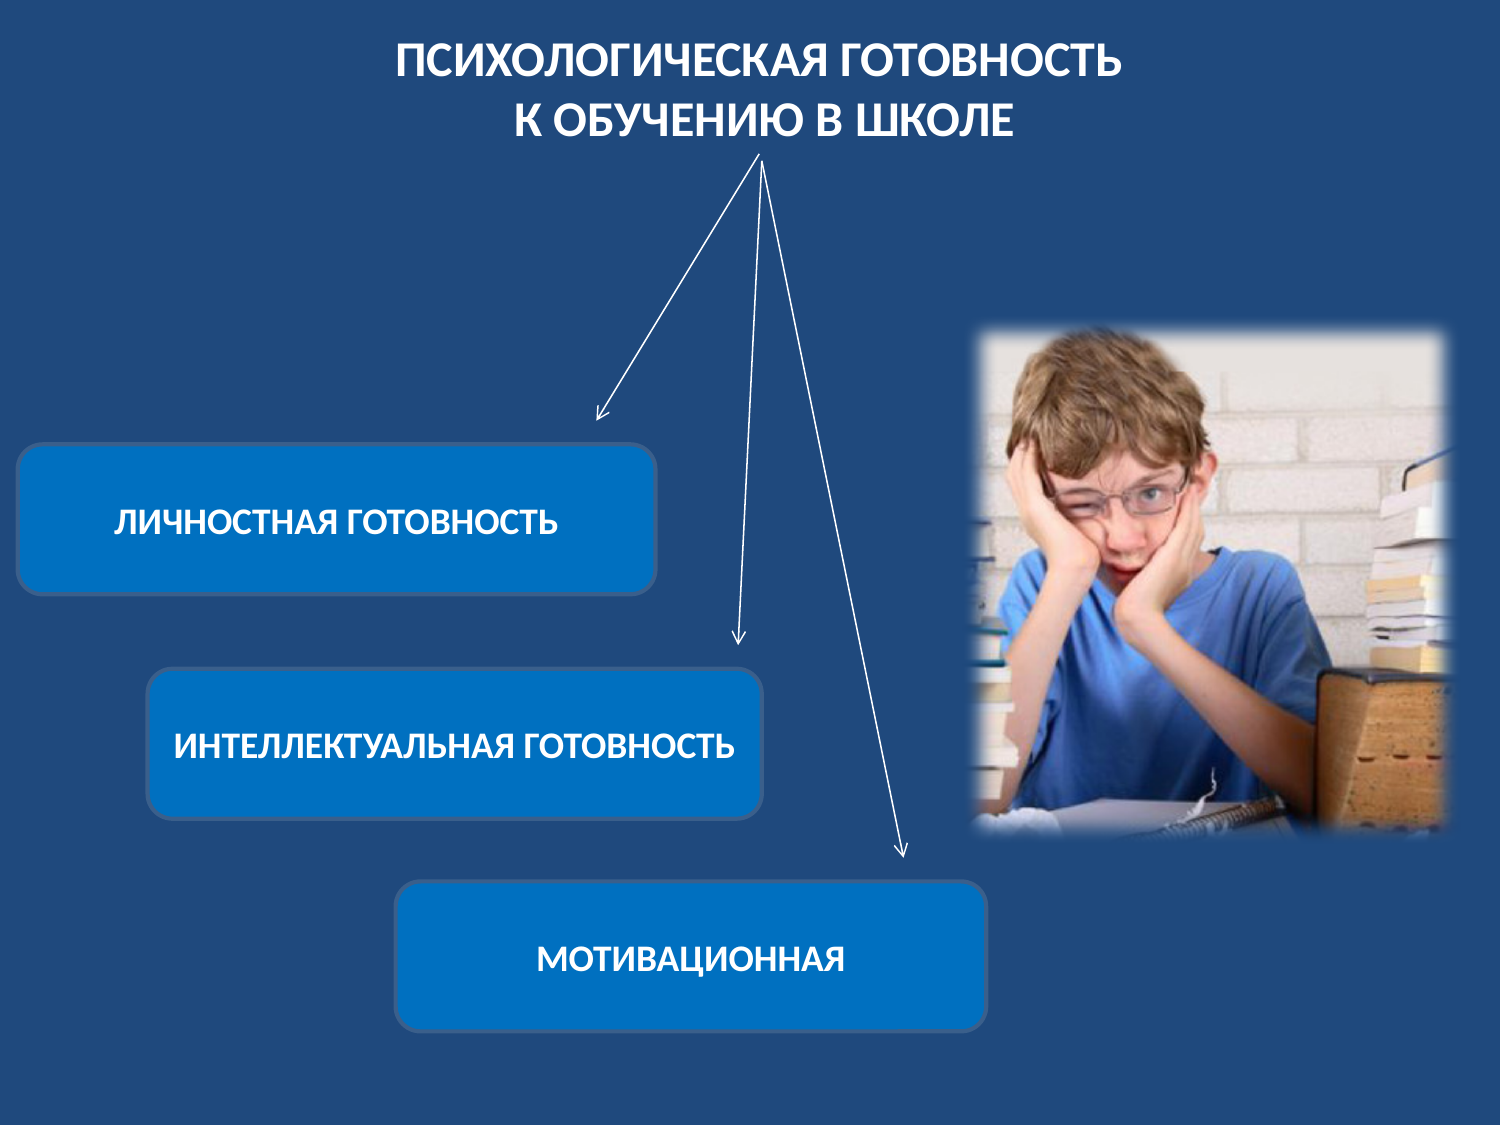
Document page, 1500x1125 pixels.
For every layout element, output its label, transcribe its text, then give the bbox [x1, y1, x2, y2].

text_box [737, 160, 760, 646]
text_box ПСИХОЛОГИЧЕСКАЯ ГОТОВНОСТЬ К ОБУЧЕНИЮ В ШКОЛЕ [380, 19, 1138, 154]
text_box ЛИЧНОСТНАЯ ГОТОВНОСТЬ [15, 442, 658, 597]
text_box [596, 155, 760, 421]
text_box МОТИВАЦИОННАЯ [393, 879, 989, 1034]
picture [962, 314, 1461, 845]
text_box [761, 160, 904, 858]
text_box ИНТЕЛЛЕКТУАЛЬНАЯ ГОТОВНОСТЬ [145, 666, 756, 821]
